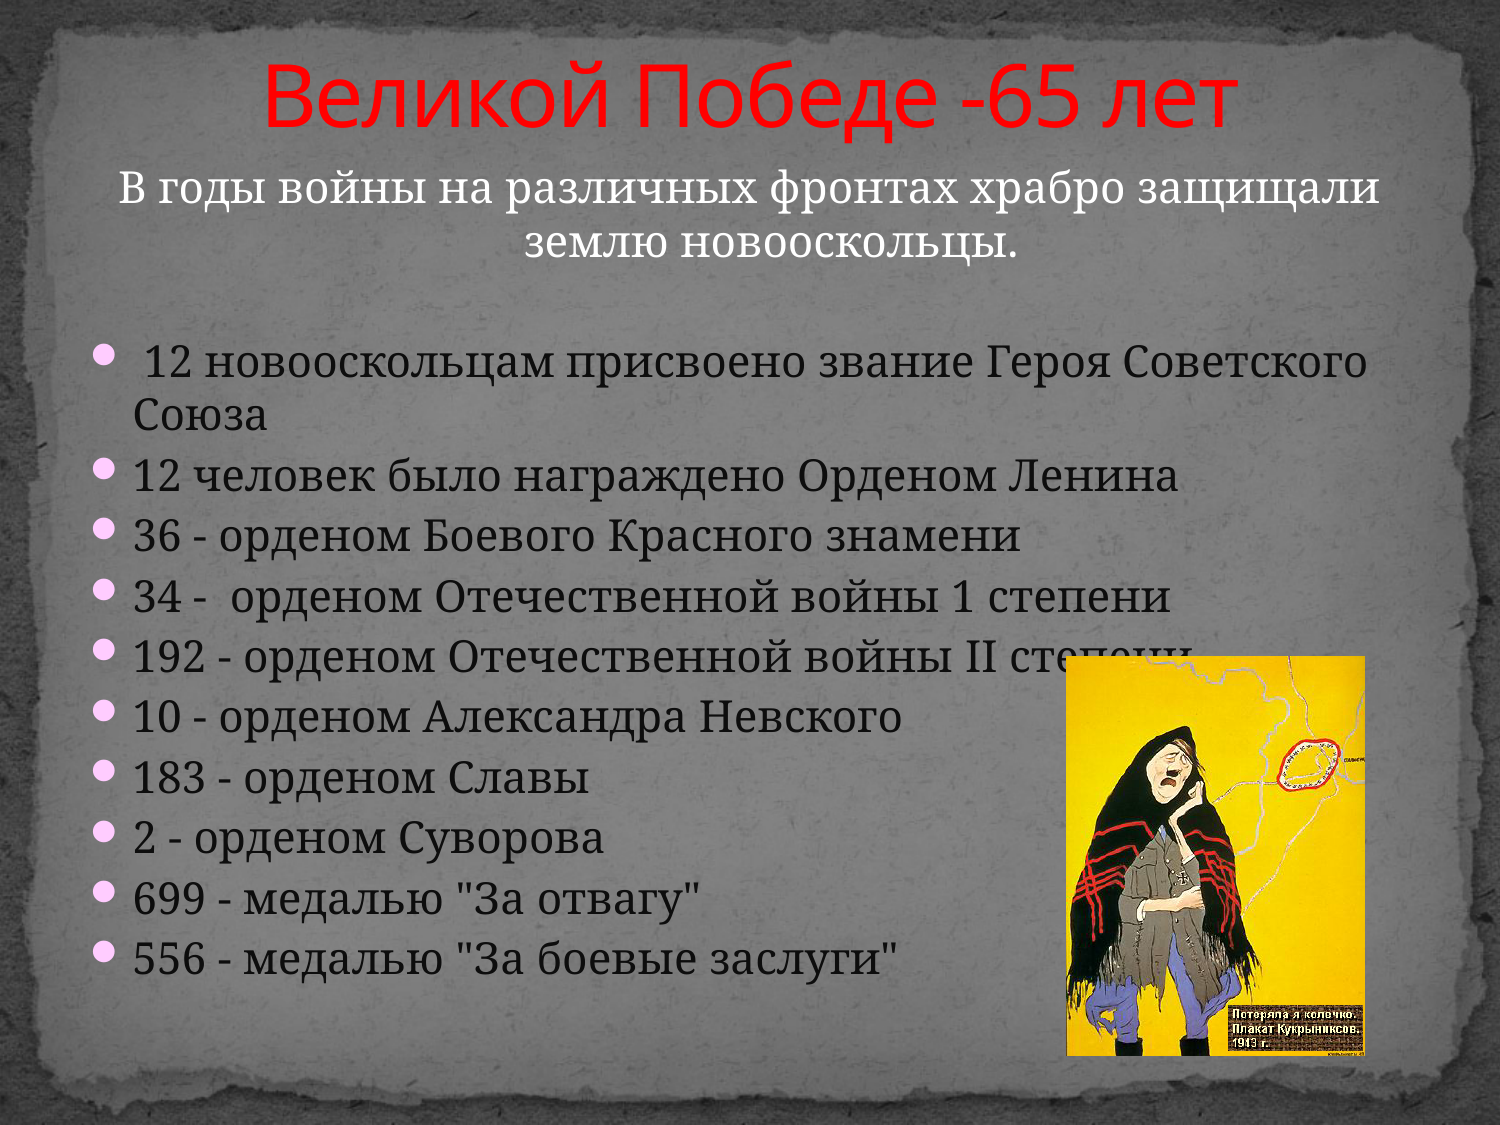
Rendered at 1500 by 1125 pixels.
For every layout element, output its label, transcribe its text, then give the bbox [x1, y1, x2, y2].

list В годы войны на различных фронтах храбро защищали землю новооскольцы. 12 новооскольцам присвоено звание Героя Советского Союза 12 человек было награждено Орденом Ленина 36 - орденом Боевого Красного знамени 34 - орденом Отечественной войны 1 степени 192 - орденом Отечественной войны II степени -, 10 - орденом Александра Невского 183 - орденом Славы 2 - орденом Суворова 699 - медалью "За отвагу" 556 - медалью "За боевые заслуги" [75, 153, 1425, 1067]
title Великой Победе -65 лет [74, 24, 1425, 153]
picture [1066, 656, 1365, 1056]
